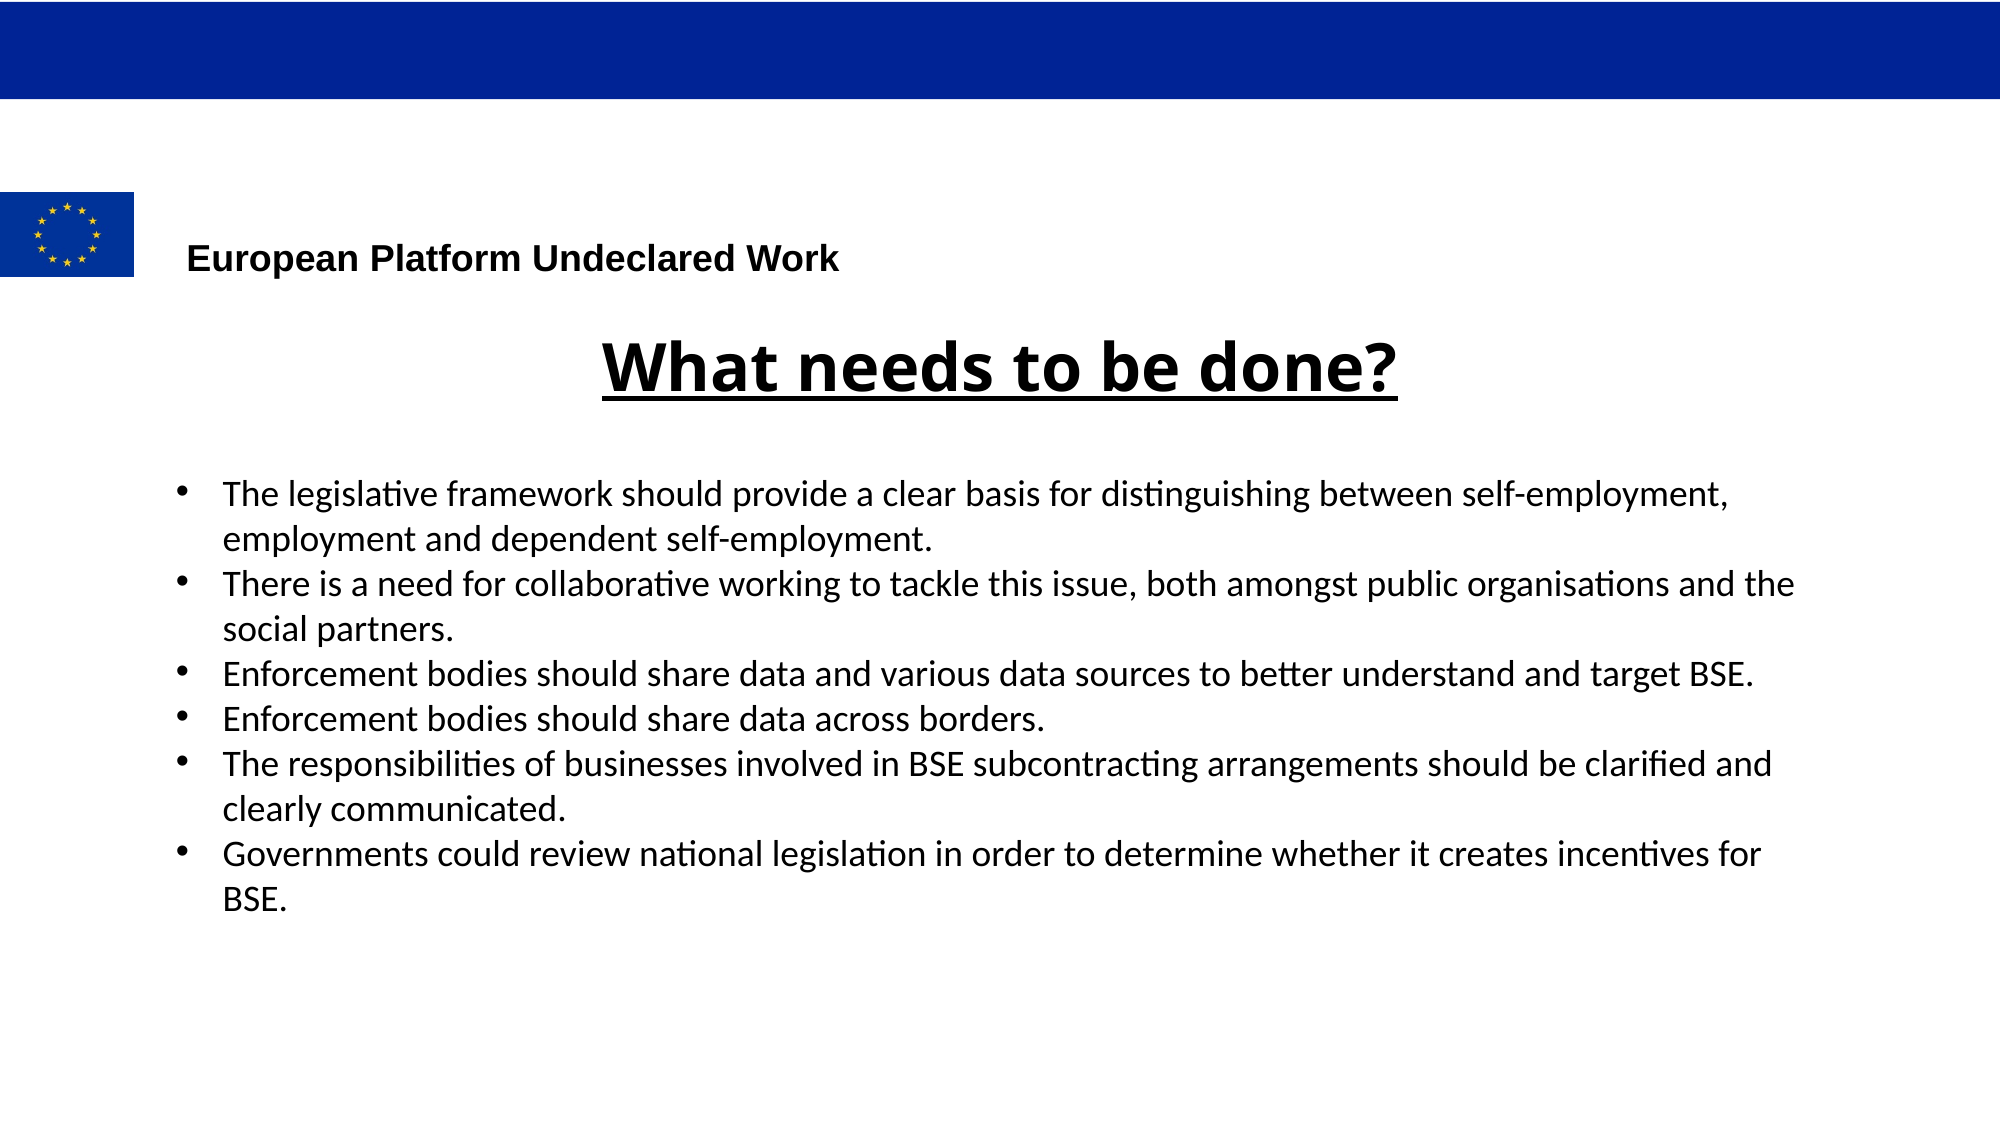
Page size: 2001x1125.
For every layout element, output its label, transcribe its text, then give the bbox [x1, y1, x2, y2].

text_box [0, 1, 2000, 100]
text_box European Platform Undeclared Work [3, 136, 856, 332]
picture [0, 192, 134, 277]
text_box The legislative framework should provide a clear basis for distinguishing between self-employment, employment and dependent self-employment. There is a need for collaborative working to tackle this issue, both amongst public organisations and the social partners. Enforcement bodies should share data and various data sources to better understand and target BSE. Enforcement bodies should share data across borders. The responsibilities of businesses involved in BSE subcontracting arrangements should be clarified and clearly communicated. Governments could review national legislation in order to determine whether it creates incentives for BSE. [160, 461, 1835, 926]
title What needs to be done? [249, 184, 1750, 413]
